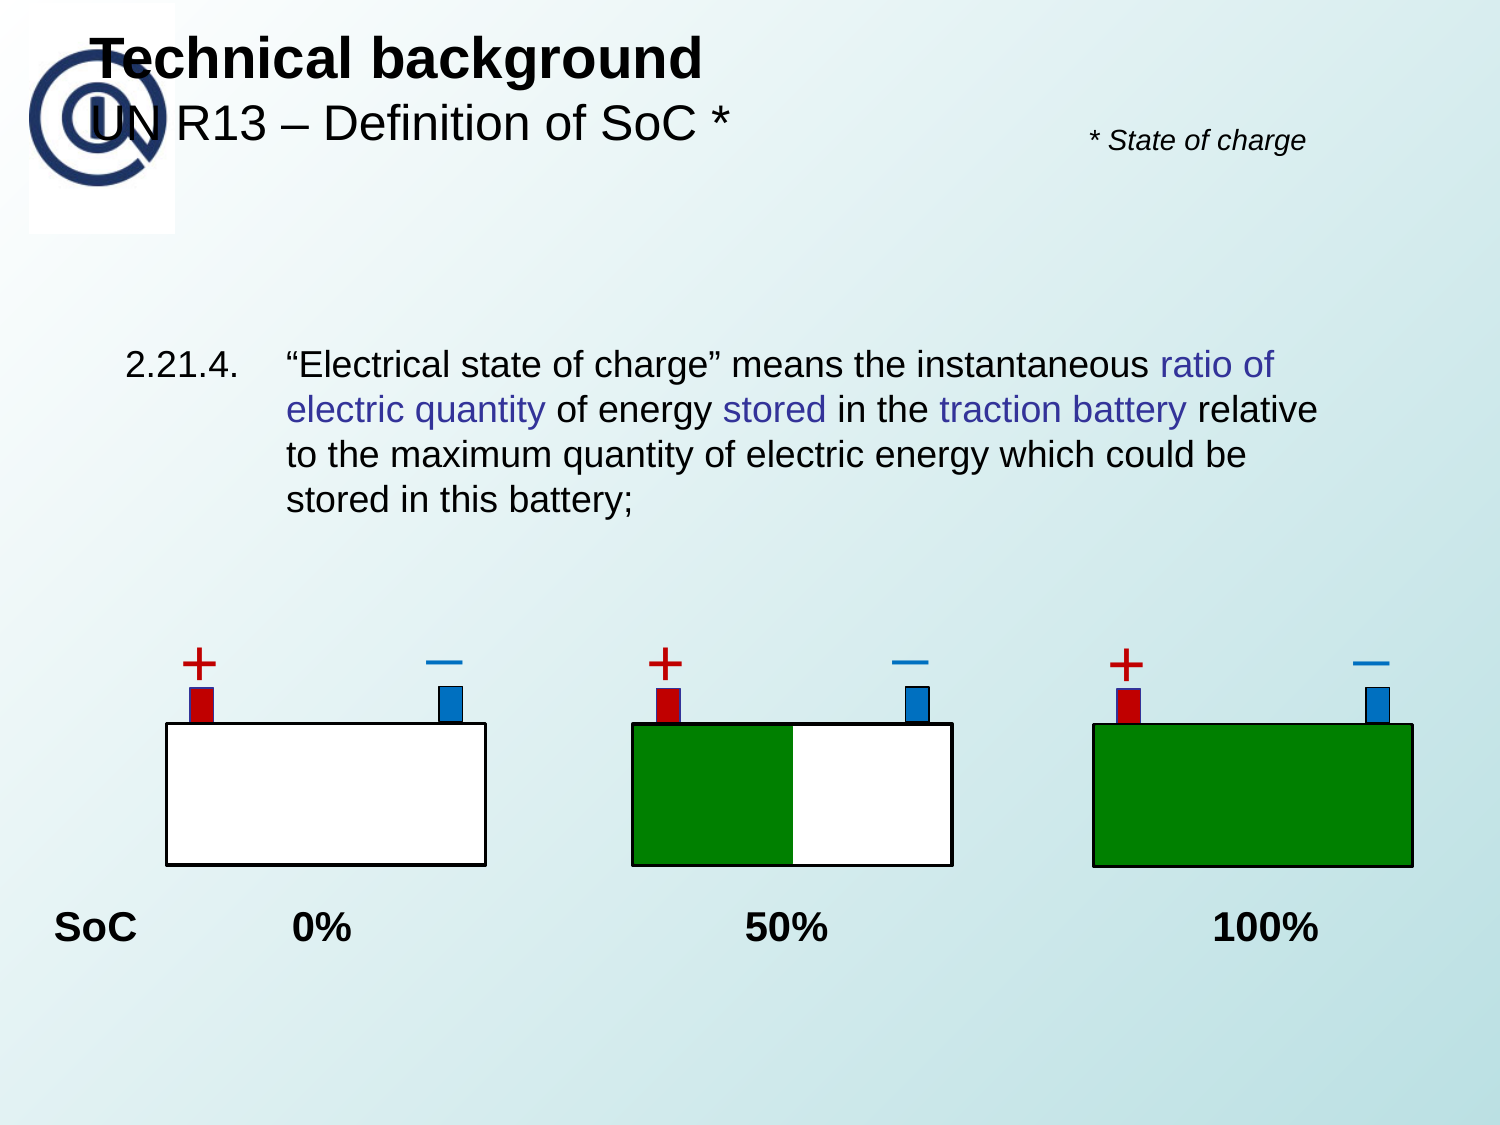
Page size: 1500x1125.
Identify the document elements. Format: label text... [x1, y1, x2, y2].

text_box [1093, 610, 1413, 948]
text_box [166, 609, 486, 948]
title Technical background UN R13 – Definition of SoC * [75, 12, 1425, 200]
text_box 2.21.4. “Electrical state of charge” means the instantaneous ratio of electric quantity of energy stored in the traction battery relative to the maximum quantity of electric energy which could be stored in this battery; [125, 340, 1355, 563]
text_box SoC [53, 899, 161, 948]
text_box * State of charge [1065, 113, 1500, 164]
picture [29, 3, 175, 234]
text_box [632, 609, 953, 948]
